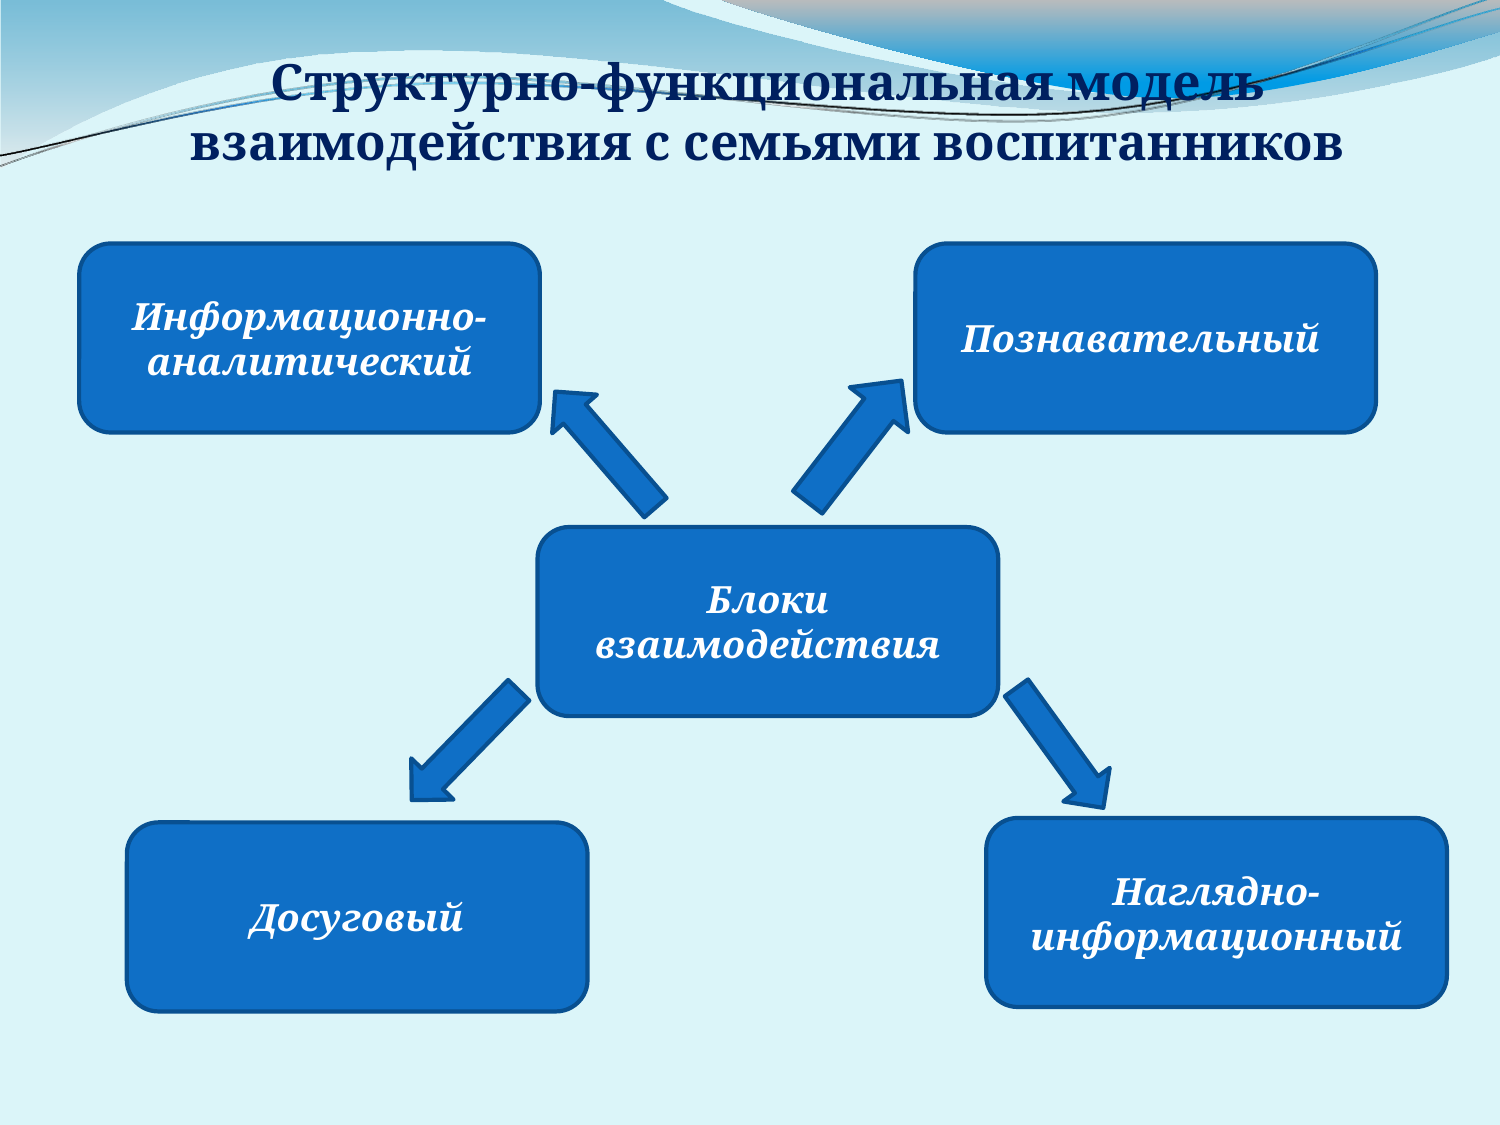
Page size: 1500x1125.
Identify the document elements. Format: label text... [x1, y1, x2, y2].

text_box [552, 391, 667, 518]
text_box [1004, 679, 1110, 808]
text_box Досуговый [126, 822, 588, 1012]
text_box [793, 380, 909, 514]
text_box Информационно-аналитический [79, 243, 540, 433]
text_box [411, 679, 530, 801]
text_box Структурно-функциональная модель взаимодействия с семьями воспитанников [153, 42, 1382, 178]
picture [0, 0, 1500, 168]
text_box Познавательный [915, 243, 1377, 433]
text_box Наглядно-информационный [986, 817, 1447, 1008]
text_box Блоки взаимодействия [537, 527, 999, 717]
